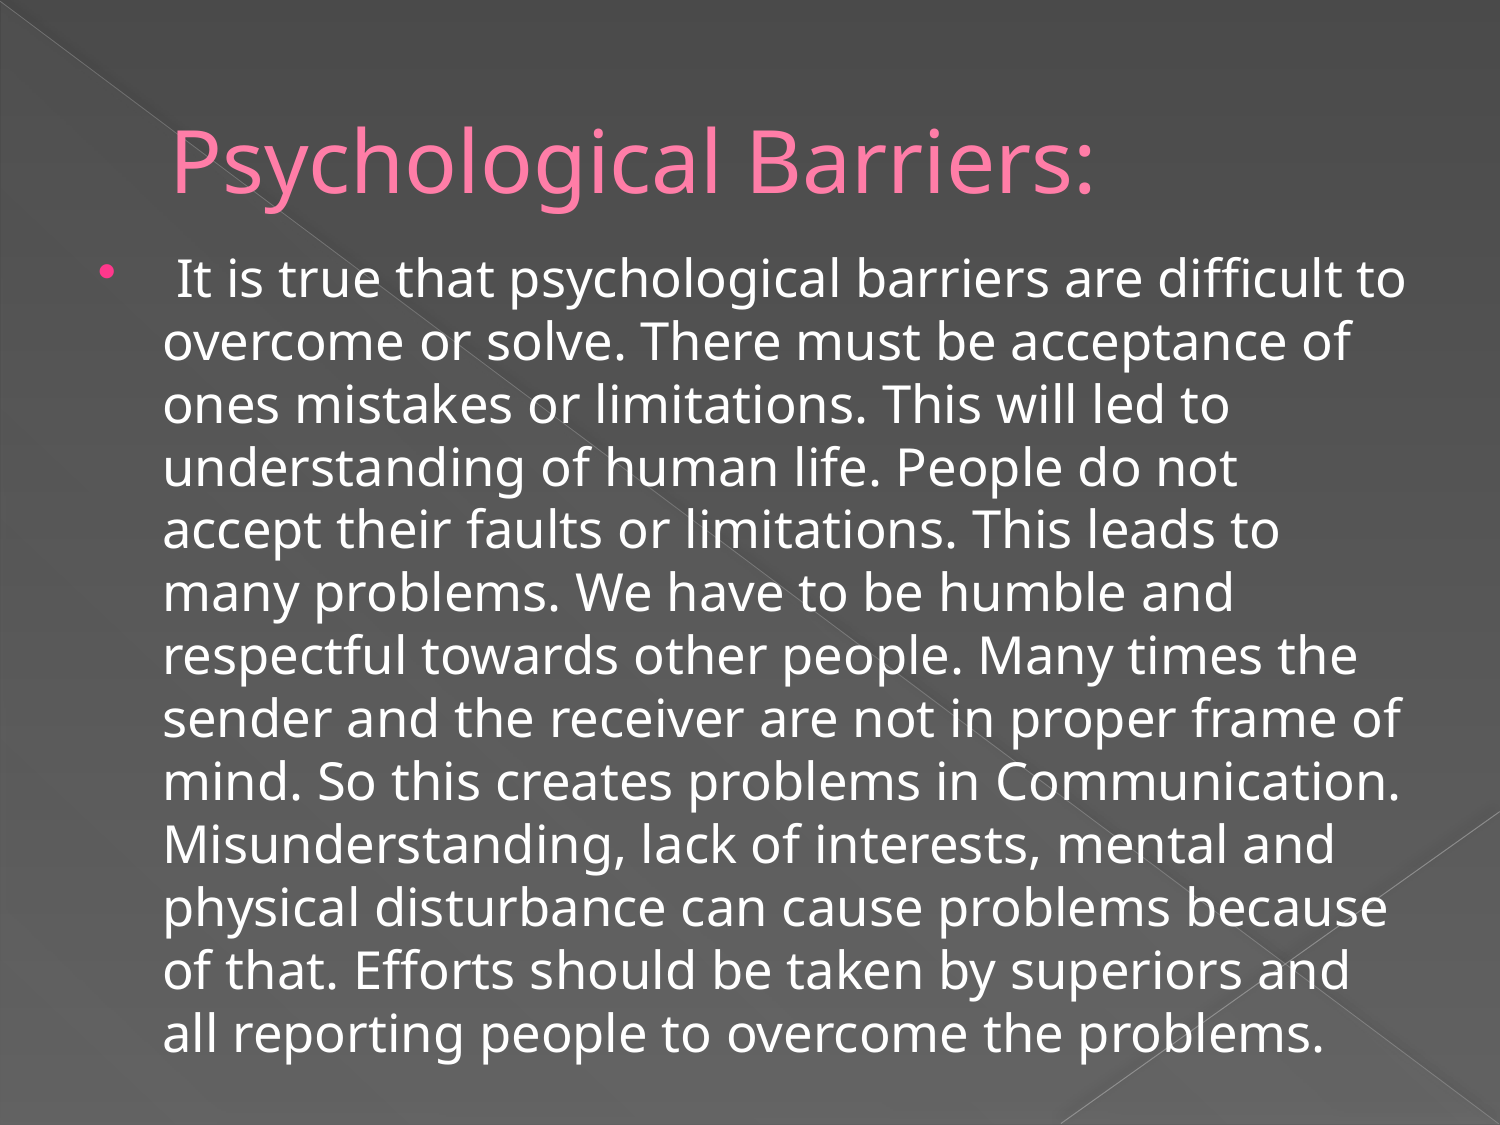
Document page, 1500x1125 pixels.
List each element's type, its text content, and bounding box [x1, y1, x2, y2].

list It is true that psychological barriers are difficult to overcome or solve. There must be acceptance of ones mistakes or limitations. This will led to understanding of human life. People do not accept their faults or limitations. This leads to many problems. We have to be humble and respectful towards other people. Many times the sender and the receiver are not in proper frame of mind. So this creates problems in Communication. Misunderstanding, lack of interests, mental and physical disturbance can cause problems because of that. Efforts should be taken by superiors and all reporting people to overcome the problems. [75, 237, 1425, 1100]
title Psychological Barriers: [75, 43, 1425, 237]
